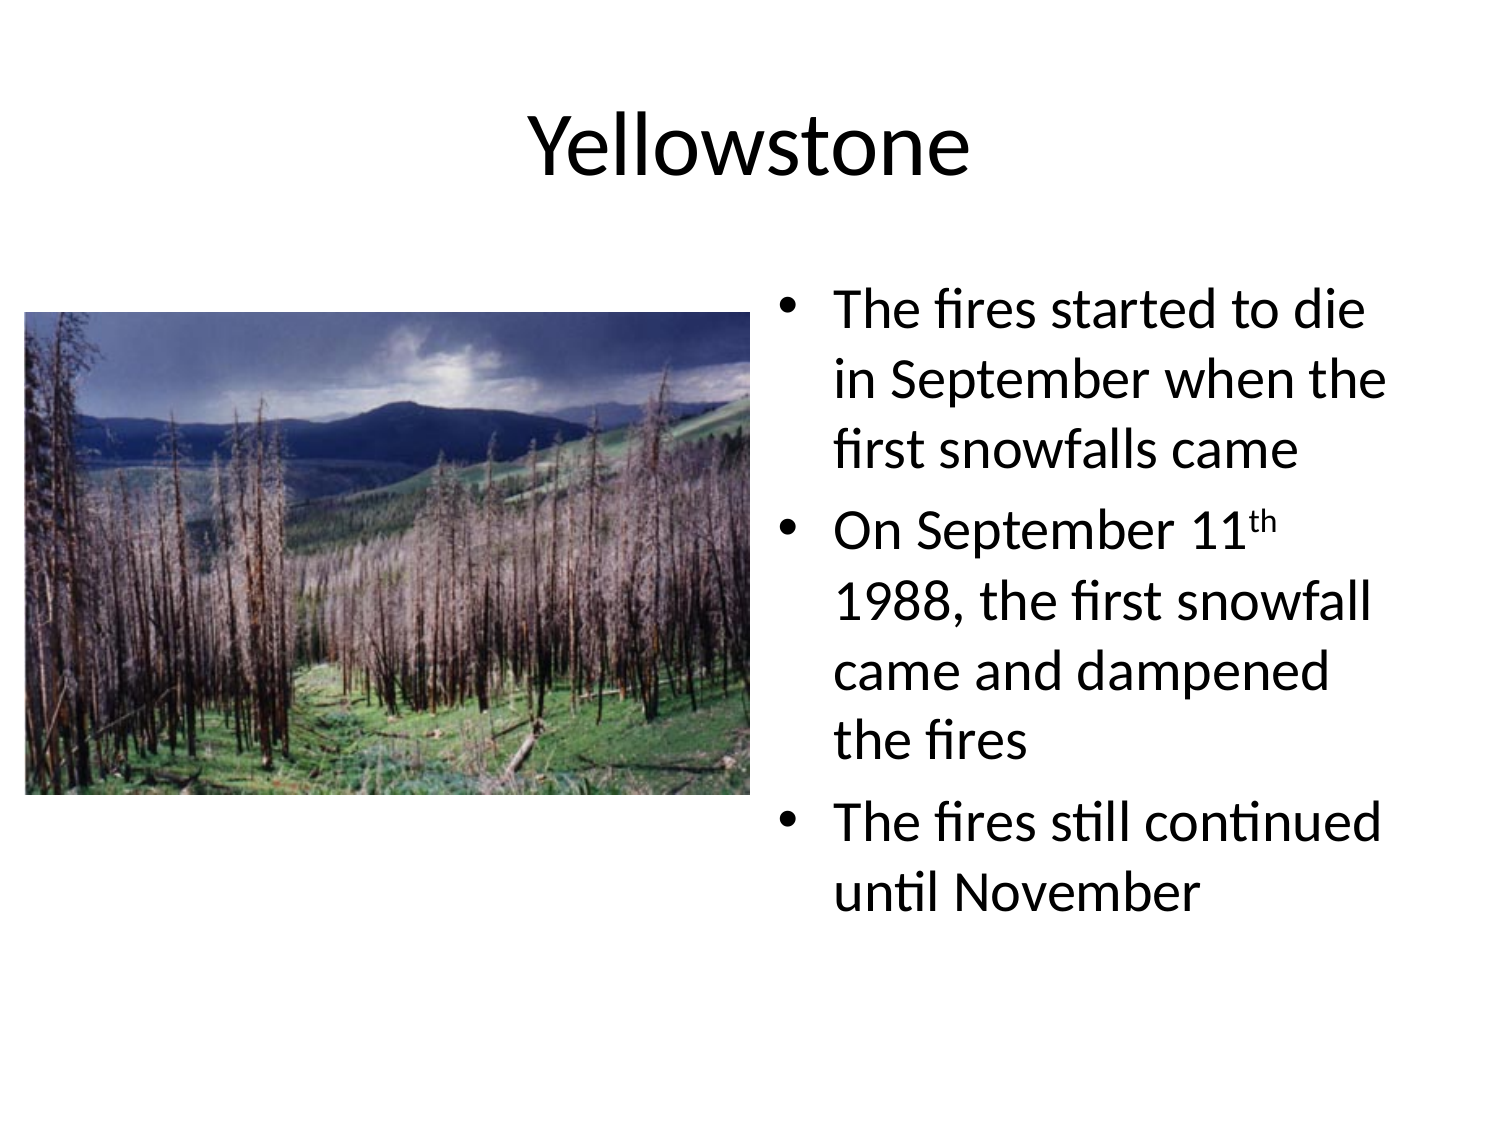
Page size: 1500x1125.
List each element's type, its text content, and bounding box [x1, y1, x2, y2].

picture [24, 312, 751, 795]
title Yellowstone [75, 45, 1425, 233]
list The fires started to die in September when the first snowfalls came On September 11th 1988, the first snowfall came and dampened the fires The fires still continued until November [762, 262, 1425, 1005]
